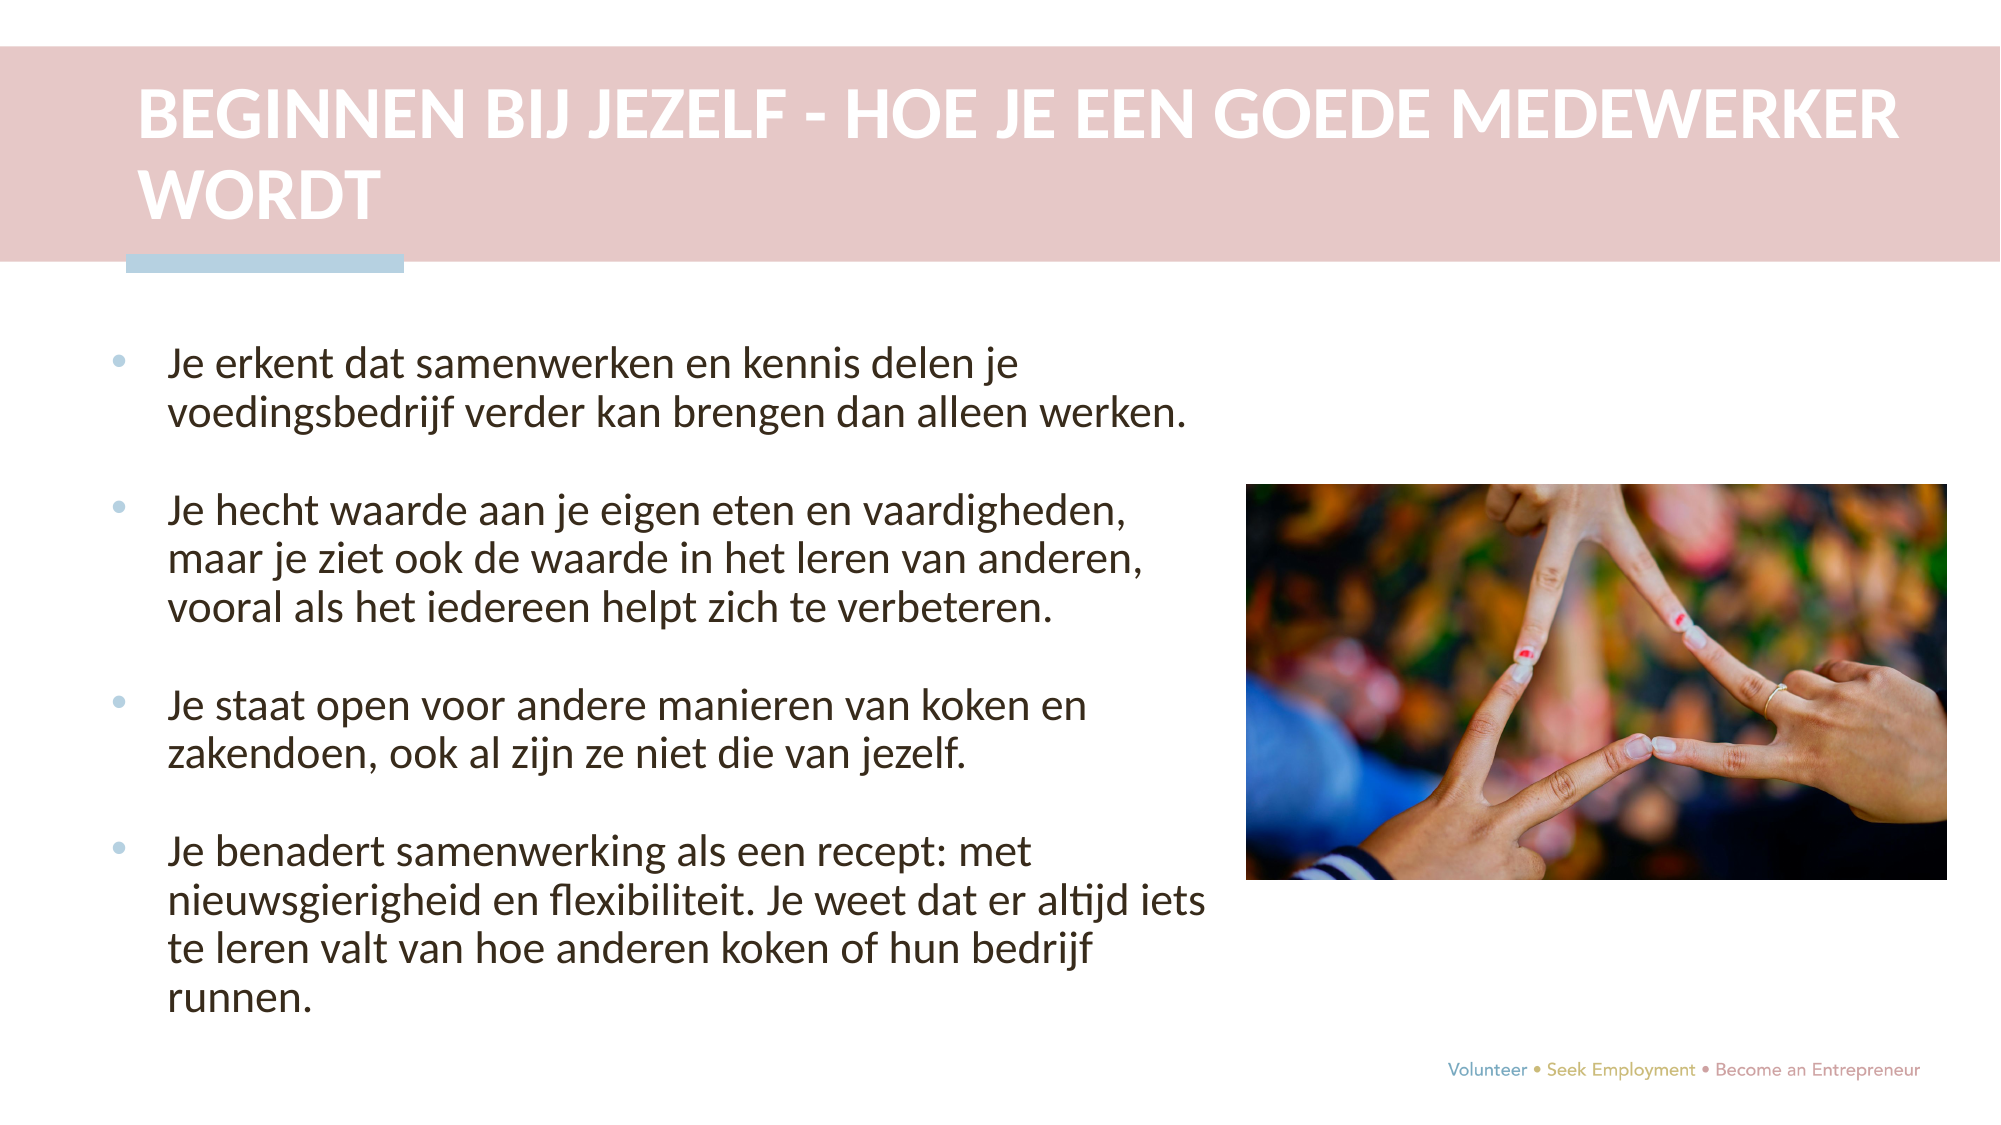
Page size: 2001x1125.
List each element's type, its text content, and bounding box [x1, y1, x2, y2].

picture [1245, 484, 1947, 880]
list BEGINNEN BIJ JEZELF - HOE JE EEN GOEDE MEDEWERKER WORDT [123, 62, 1974, 247]
list Je erkent dat samenwerken en kennis delen je voedingsbedrijf verder kan brengen dan alleen werken. Je hecht waarde aan je eigen eten en vaardigheden, maar je ziet ook de waarde in het leren van anderen, vooral als het iedereen helpt zich te verbeteren. Je staat open voor andere manieren van koken en zakendoen, ook al zijn ze niet die van jezelf. Je benadert samenwerking als een recept: met nieuwsgierigheid en flexibiliteit. Je weet dat er altijd iets te leren valt van hoe anderen koken of hun bedrijf runnen. [96, 331, 1246, 1099]
picture [1418, 1046, 1971, 1103]
